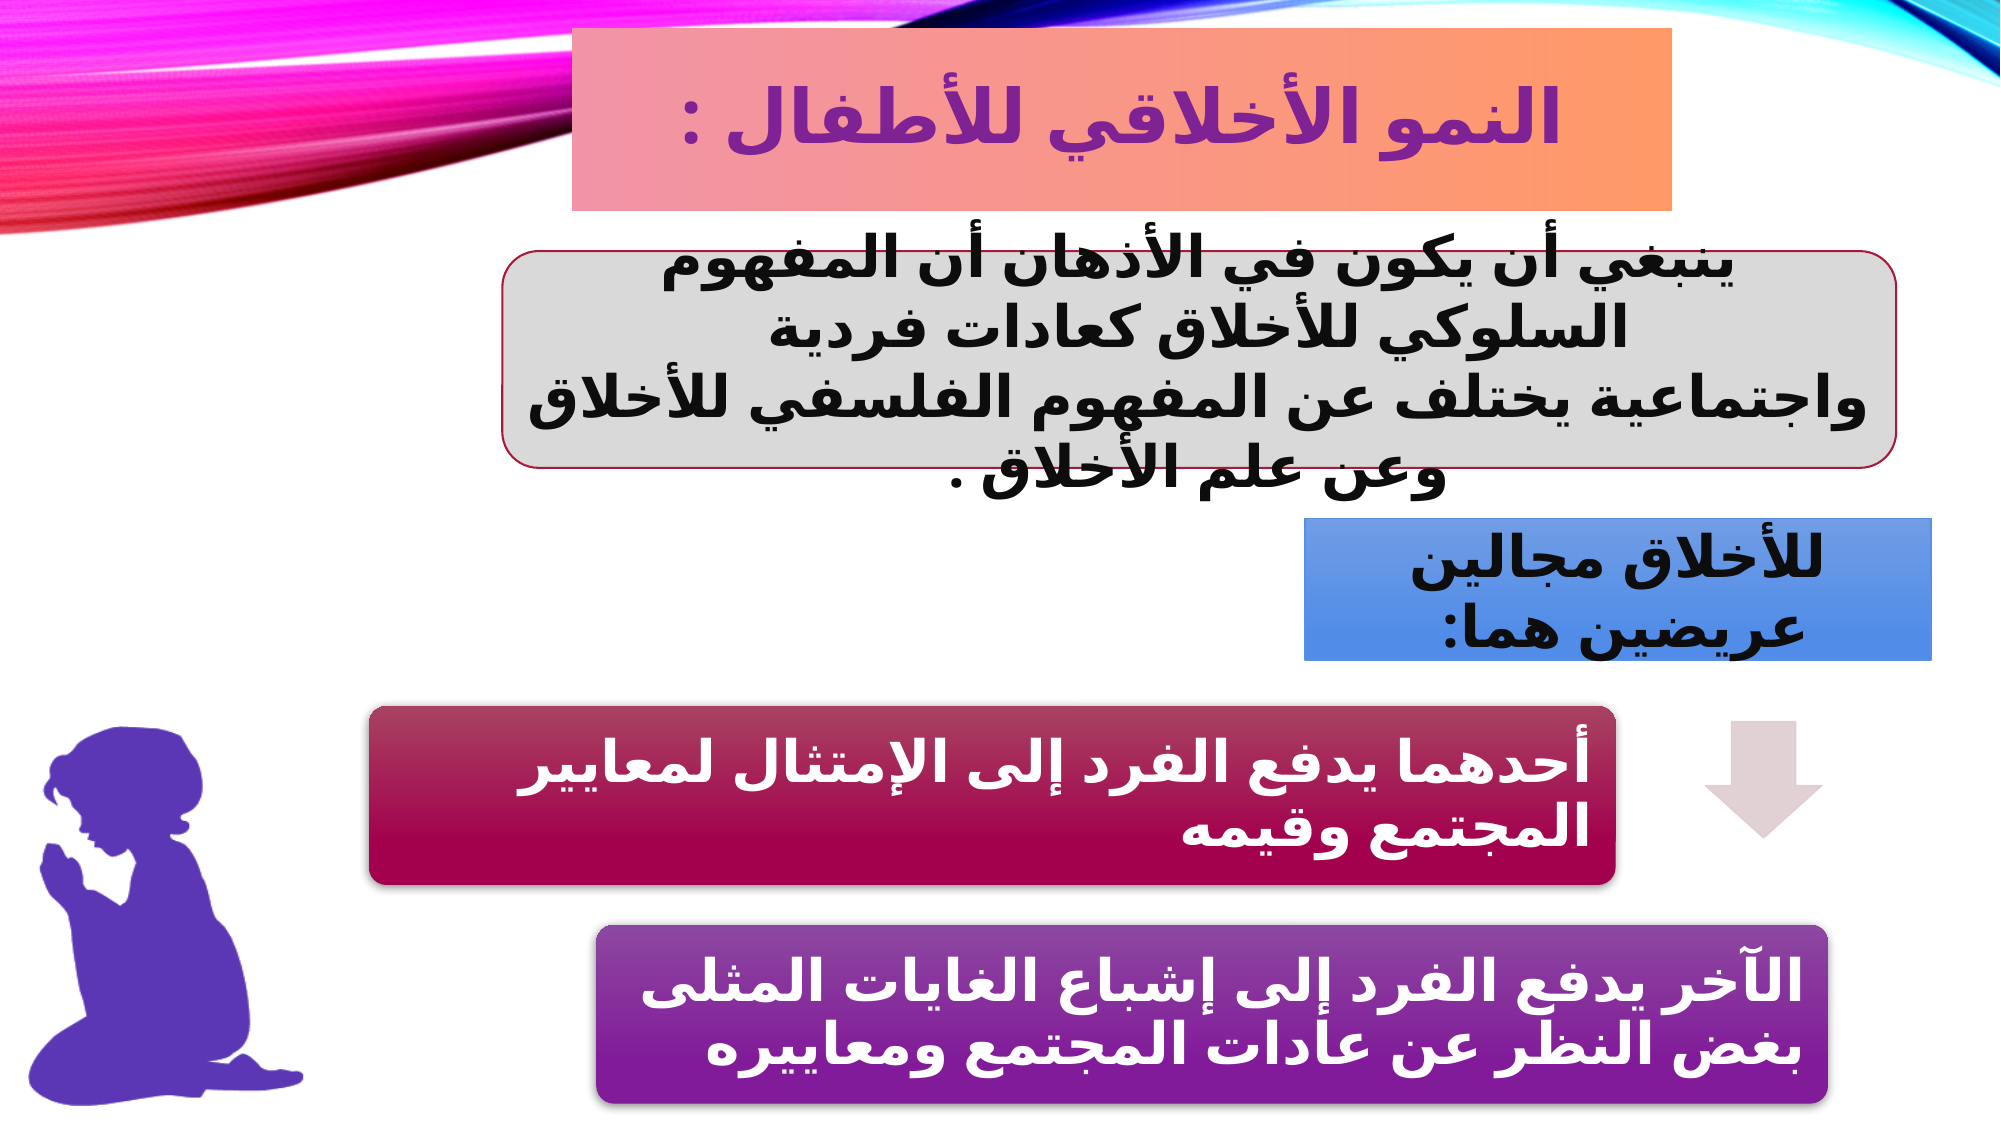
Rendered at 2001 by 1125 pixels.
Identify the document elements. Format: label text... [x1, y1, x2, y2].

picture [1910, 0, 2000, 45]
picture [28, 726, 306, 1106]
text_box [368, 705, 1836, 1104]
picture [0, 0, 2000, 237]
picture [1890, 0, 2000, 75]
text_box للأخلاق مجالين عريضين هما: [1304, 518, 1932, 661]
text_box ينبغي أن يكون في الأذهان أن المفهوم السلوكي للأخلاق كعادات فردية واجتماعية يختلف عن المفهوم الفلسفي للأخلاق وعن علم الأخلاق . [501, 250, 1898, 469]
title النمو الأخلاقي للأطفال : [572, 28, 1673, 211]
